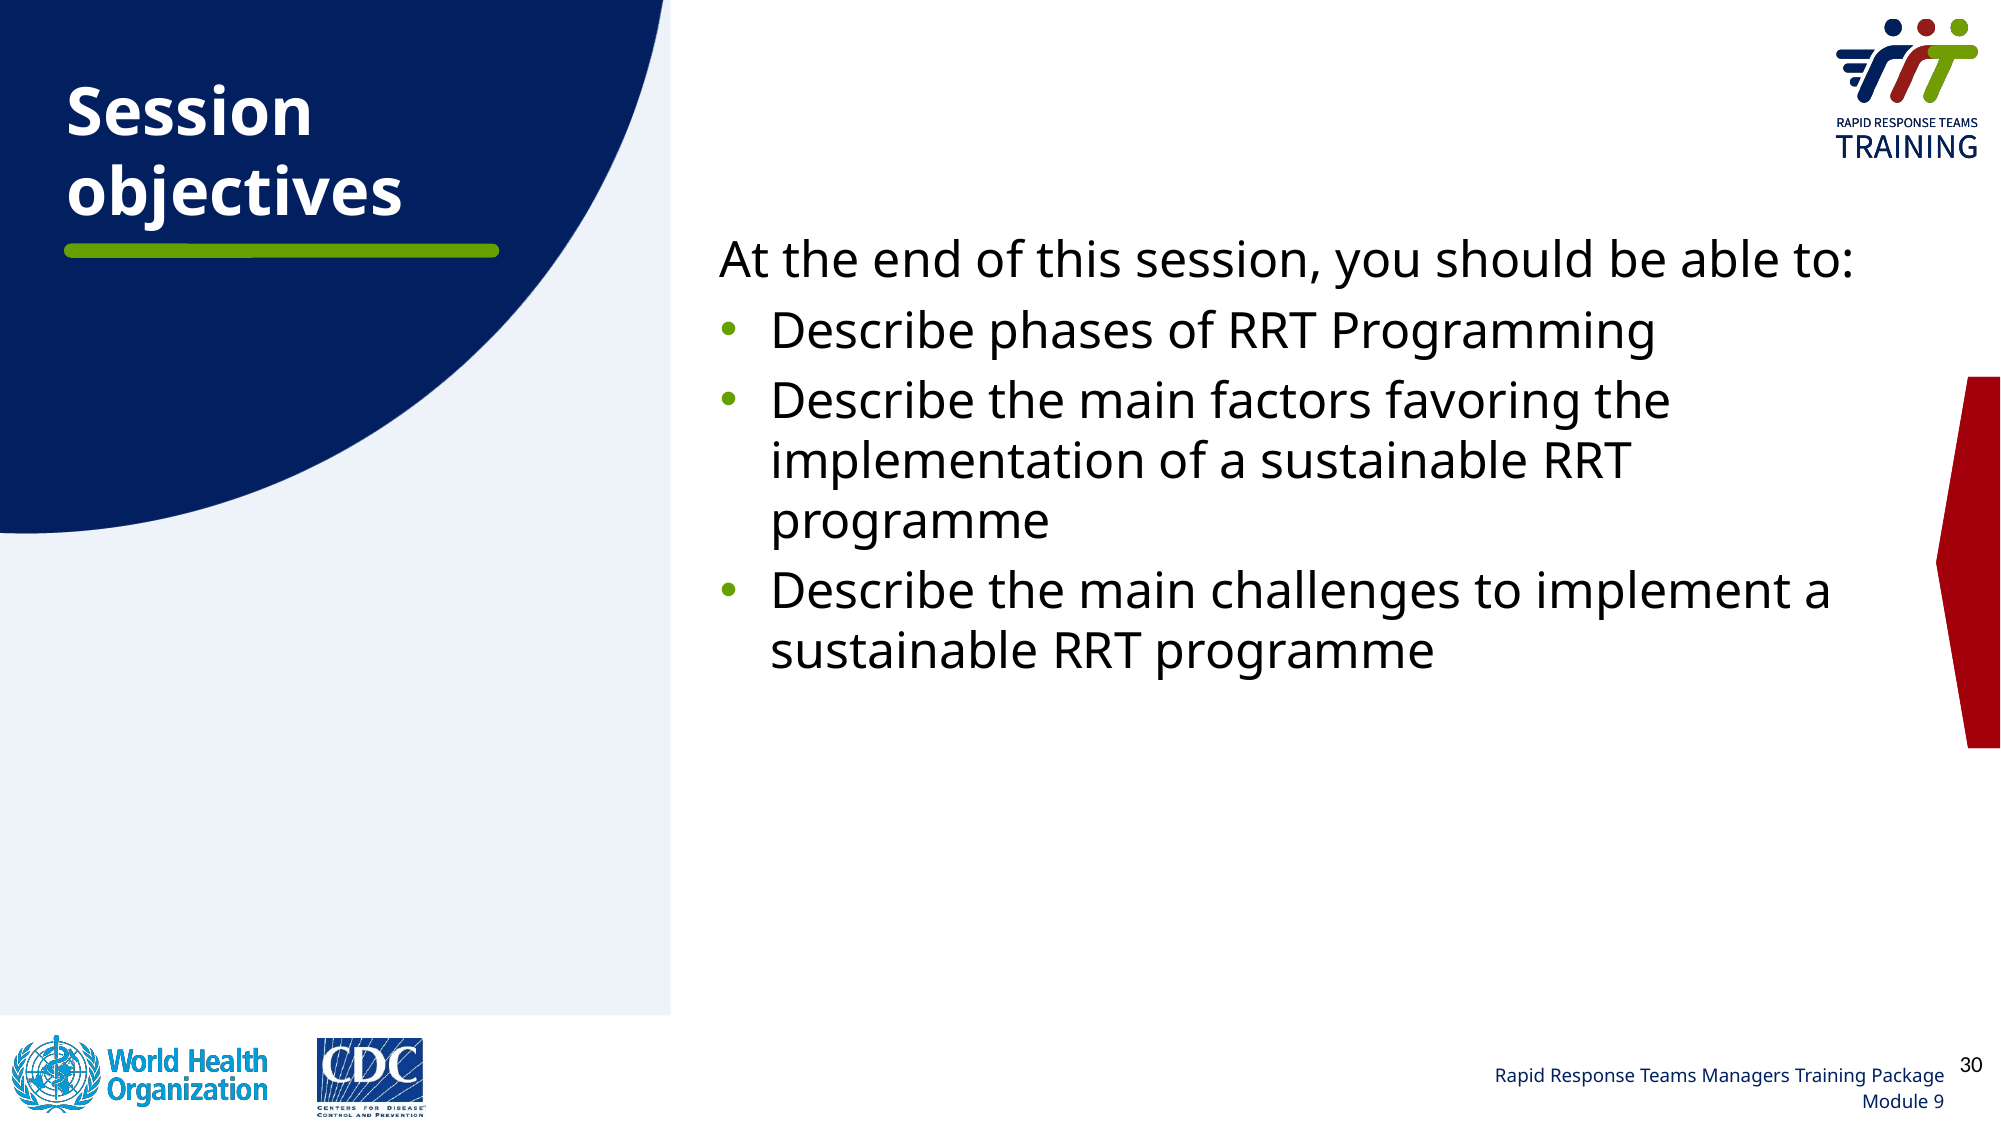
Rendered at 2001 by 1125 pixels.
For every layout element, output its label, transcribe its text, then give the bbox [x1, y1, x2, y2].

slide_number 30 [1929, 1041, 1998, 1095]
picture [24, 1054, 36, 1087]
picture [46, 1056, 54, 1062]
text_box At the end of this session, you should be able to: Describe phases of RRT Programming Describe the main factors favoring the implementation of a sustainable RRT programme Describe the main challenges to implement a sustainable RRT programme [712, 220, 1869, 687]
picture [71, 1053, 90, 1091]
picture [22, 1062, 26, 1077]
picture [30, 1083, 37, 1091]
picture [12, 1083, 48, 1113]
picture [36, 1088, 78, 1105]
picture [34, 1054, 43, 1078]
text_box [1936, 376, 2000, 749]
picture [0, 0, 670, 538]
picture [1835, 19, 1978, 167]
picture [59, 1035, 267, 1113]
picture [12, 1035, 54, 1068]
text_box Session objectives [59, 61, 531, 237]
picture [40, 1062, 47, 1070]
picture [317, 1038, 426, 1117]
picture [50, 1108, 62, 1113]
